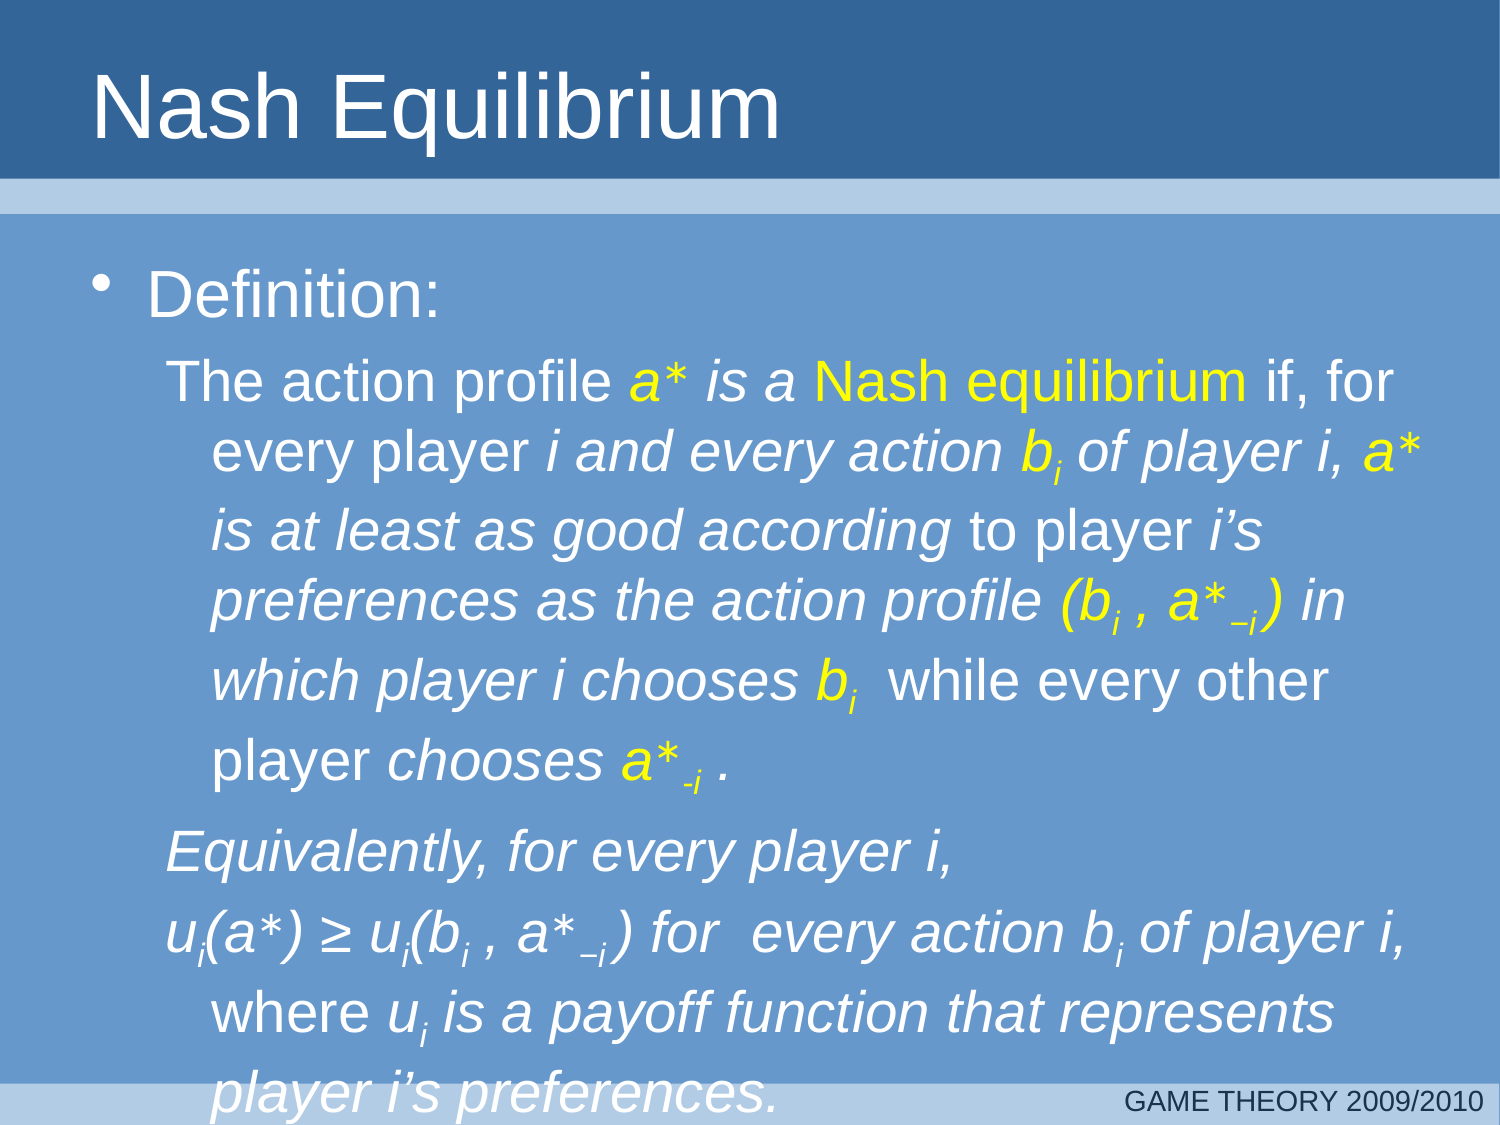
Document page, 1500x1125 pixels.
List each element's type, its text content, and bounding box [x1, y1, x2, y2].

list Definition: The action profile a∗ is a Nash equilibrium if, for every player i and every action bi of player i, a∗ is at least as good according to player i’s preferences as the action profile (bi , a∗−i ) in which player i chooses bi while every other player chooses a∗-i . Equivalently, for every player i, ui(a∗) ≥ ui(bi , a∗−i ) for every action bi of player i, where ui is a payoff function that represents player i’s preferences. [74, 243, 1469, 1000]
text_box GAME THEORY 2009/2010 [1109, 1075, 1500, 1125]
title Nash Equilibrium [74, 42, 1436, 162]
